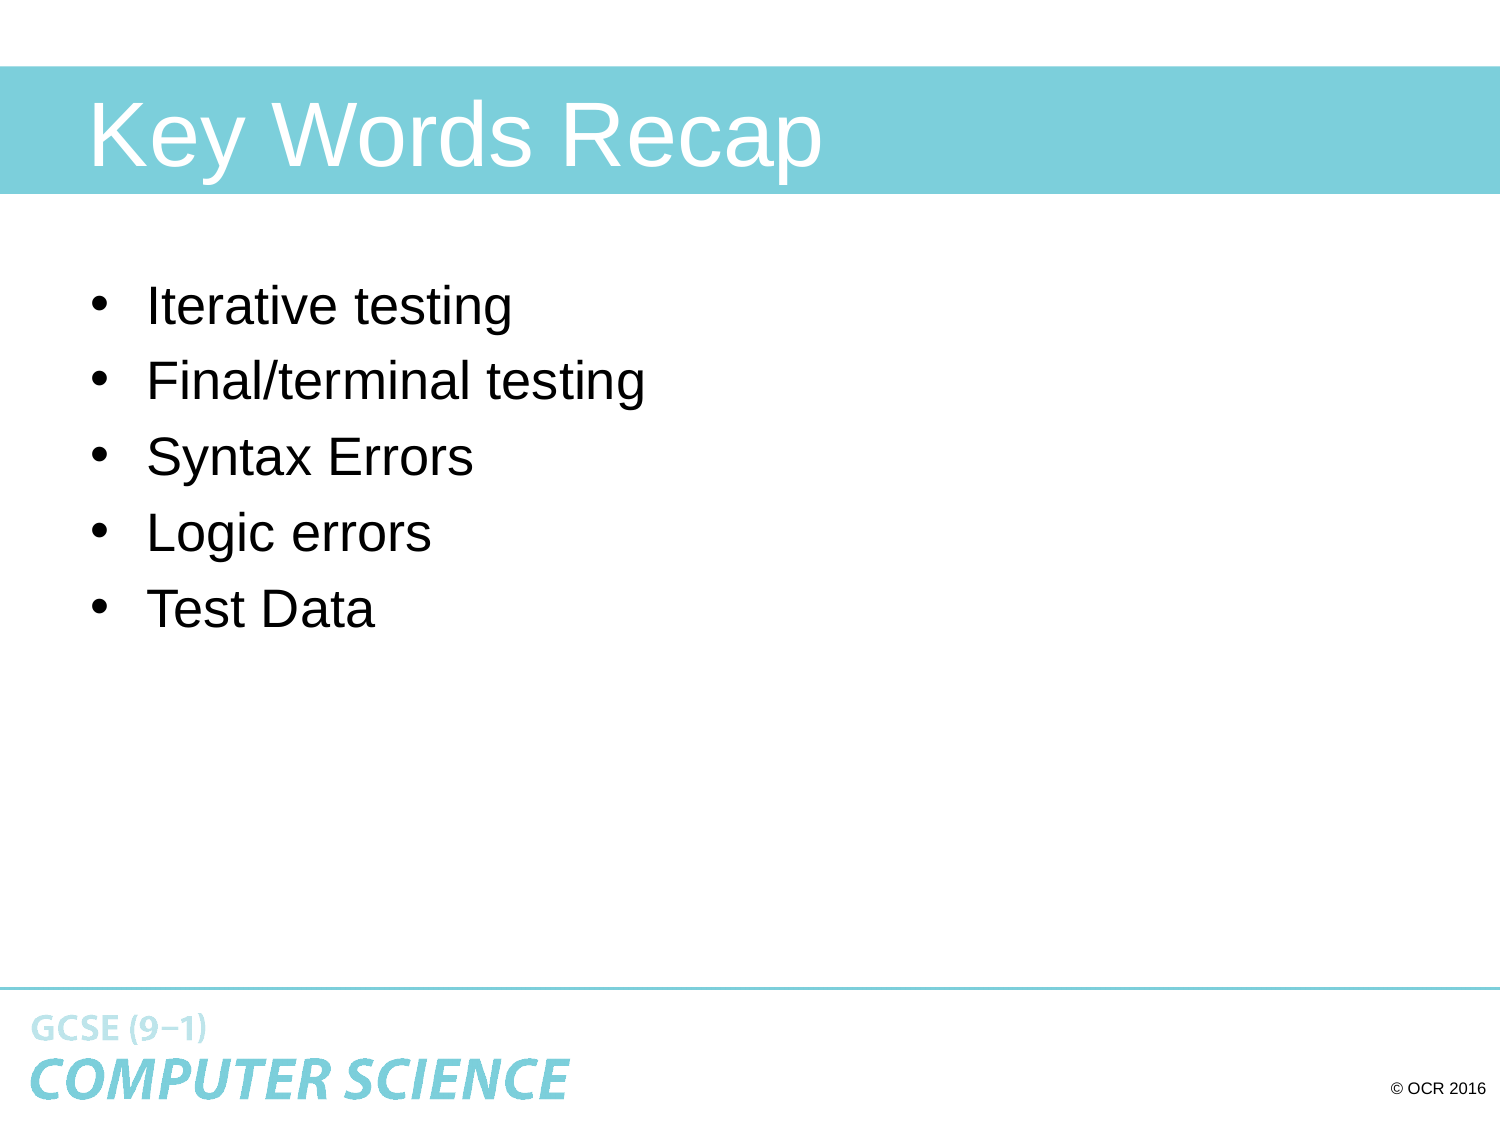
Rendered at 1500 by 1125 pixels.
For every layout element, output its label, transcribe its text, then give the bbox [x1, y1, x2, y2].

title Key Words Recap [0, 66, 1500, 194]
picture [0, 987, 1500, 1124]
list Iterative testing Final/terminal testing Syntax Errors Logic errors Test Data [75, 262, 1425, 965]
